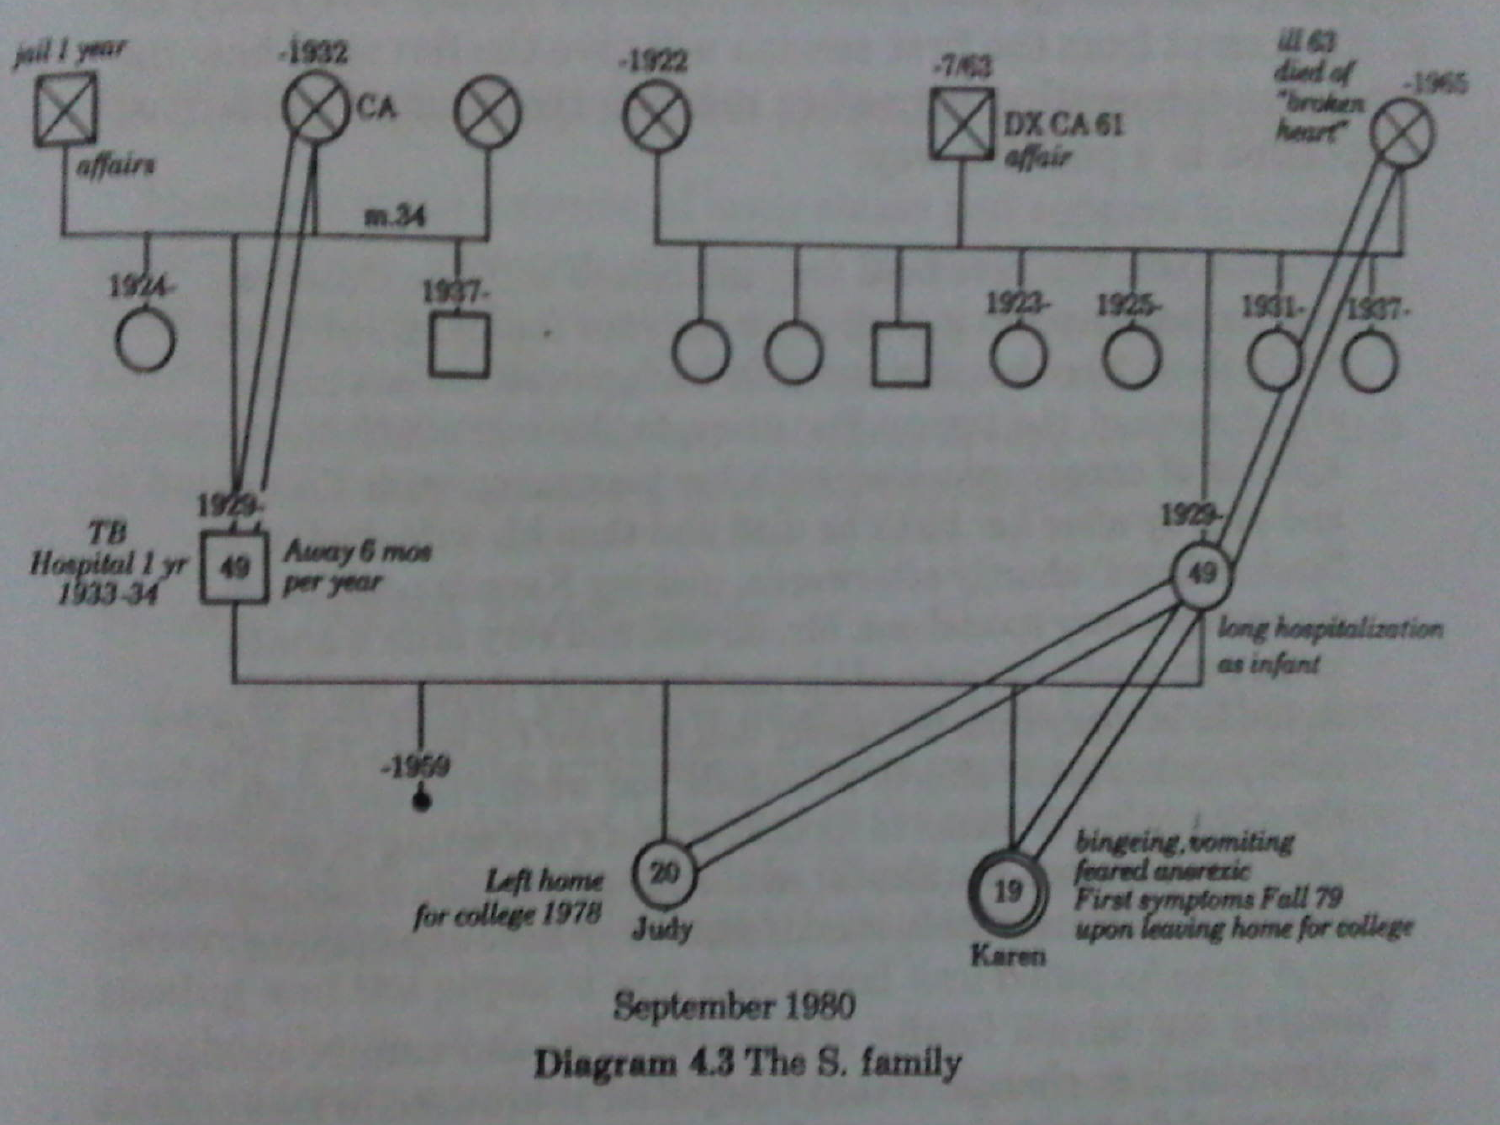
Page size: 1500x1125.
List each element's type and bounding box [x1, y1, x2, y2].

list [0, 0, 1500, 1125]
